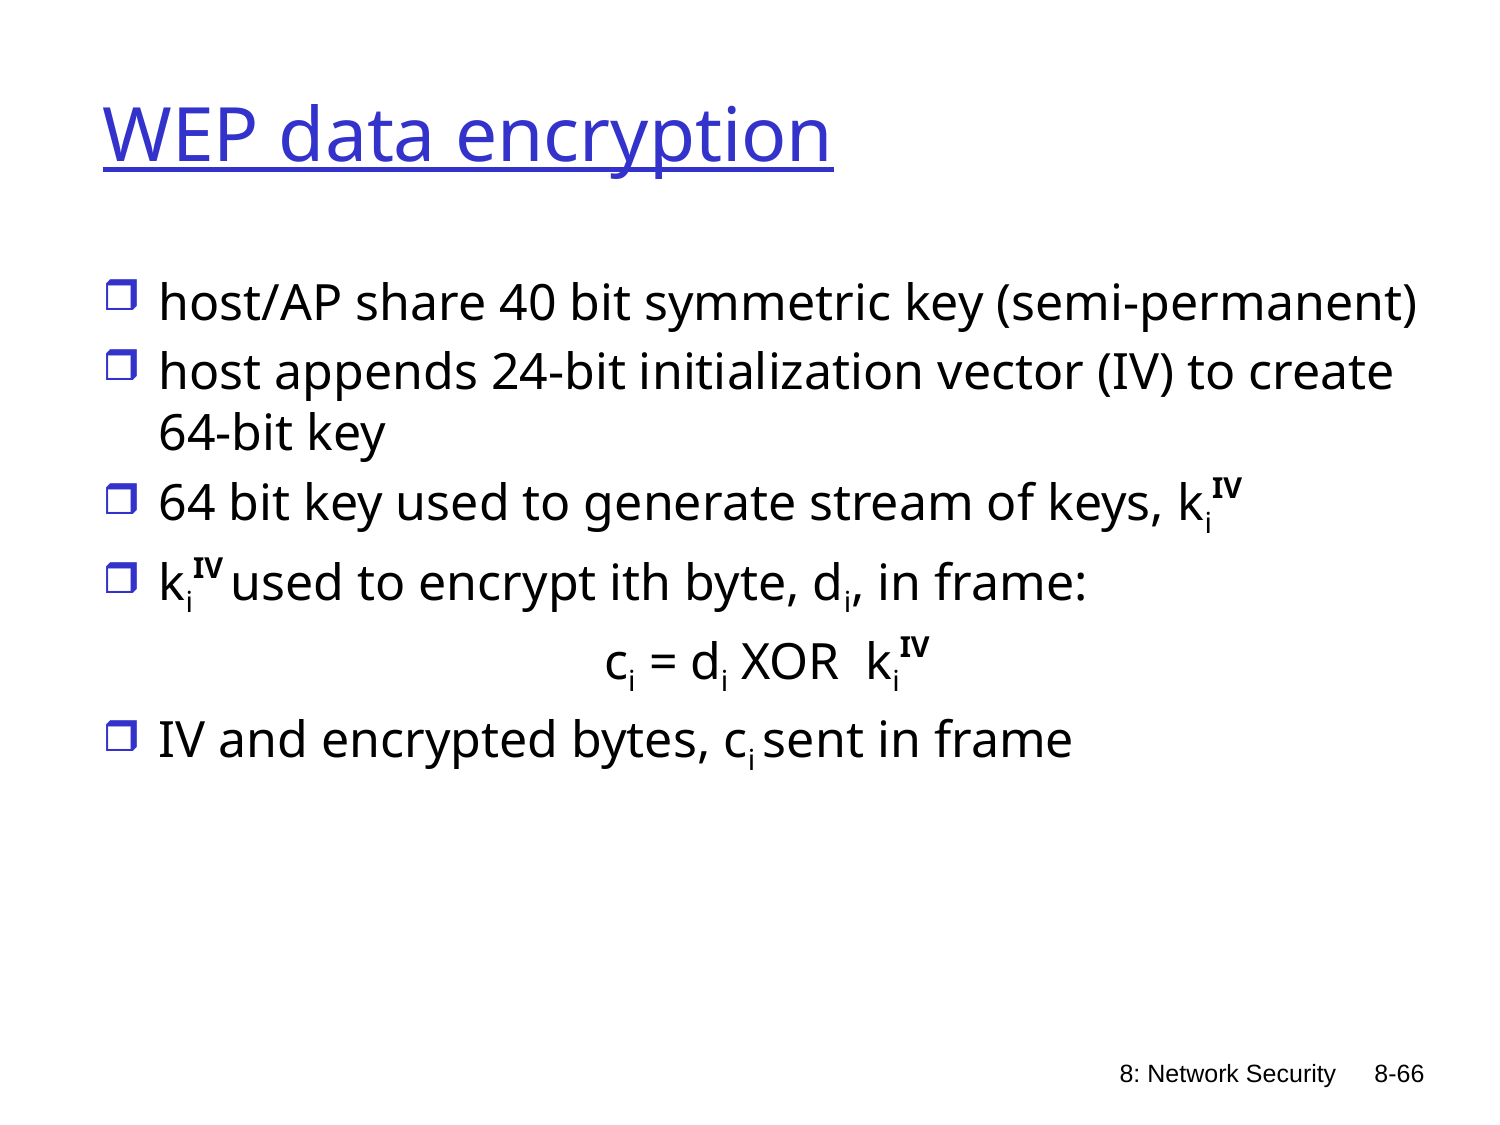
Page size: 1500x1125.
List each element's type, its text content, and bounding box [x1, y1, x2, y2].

footer 8: Network Security [876, 1050, 1352, 1125]
list host/AP share 40 bit symmetric key (semi-permanent) host appends 24-bit initialization vector (IV) to create 64-bit key 64 bit key used to generate stream of keys, kiIV kiIV used to encrypt ith byte, di, in frame: ci = di XOR kiIV IV and encrypted bytes, ci sent in frame [87, 262, 1447, 1025]
slide_number 8-66 [1320, 1050, 1440, 1099]
title WEP data encryption [87, 37, 1363, 225]
